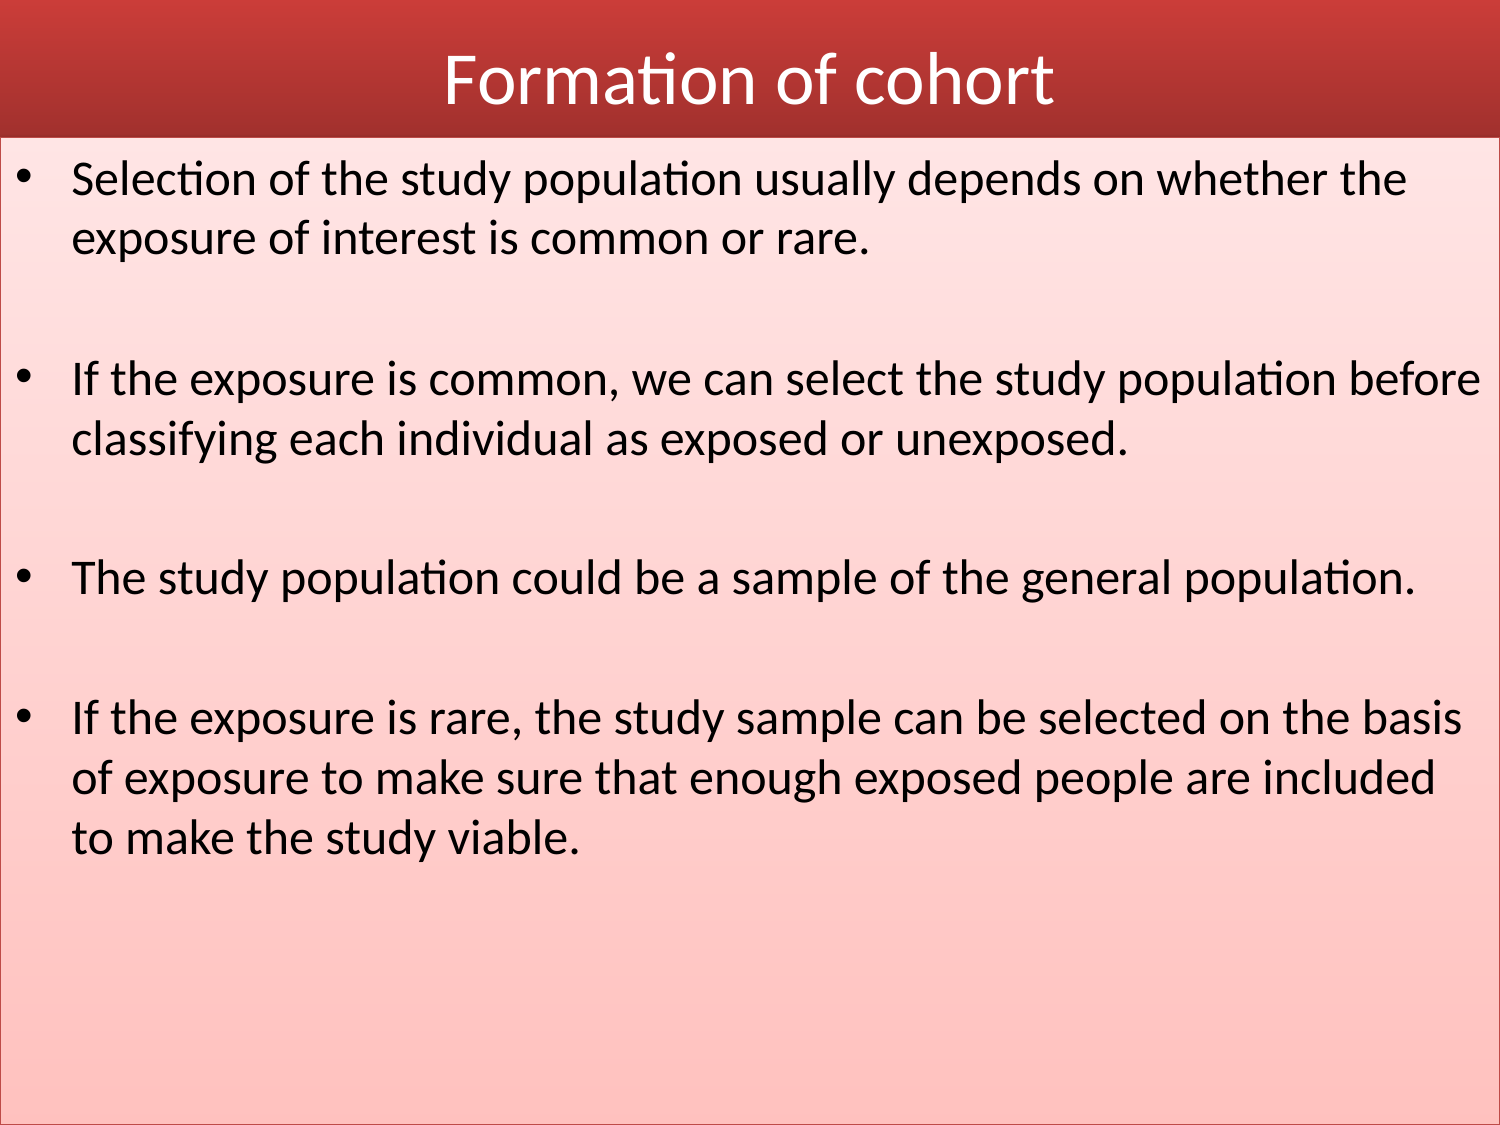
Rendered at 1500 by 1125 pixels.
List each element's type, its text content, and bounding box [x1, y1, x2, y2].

list Selection of the study population usually depends on whether the exposure of interest is common or rare. If the exposure is common, we can select the study population before classifying each individual as exposed or unexposed. The study population could be a sample of the general population. If the exposure is rare, the study sample can be selected on the basis of exposure to make sure that enough exposed people are included to make the study viable. [0, 137, 1500, 1125]
title Formation of cohort [0, 0, 1500, 137]
